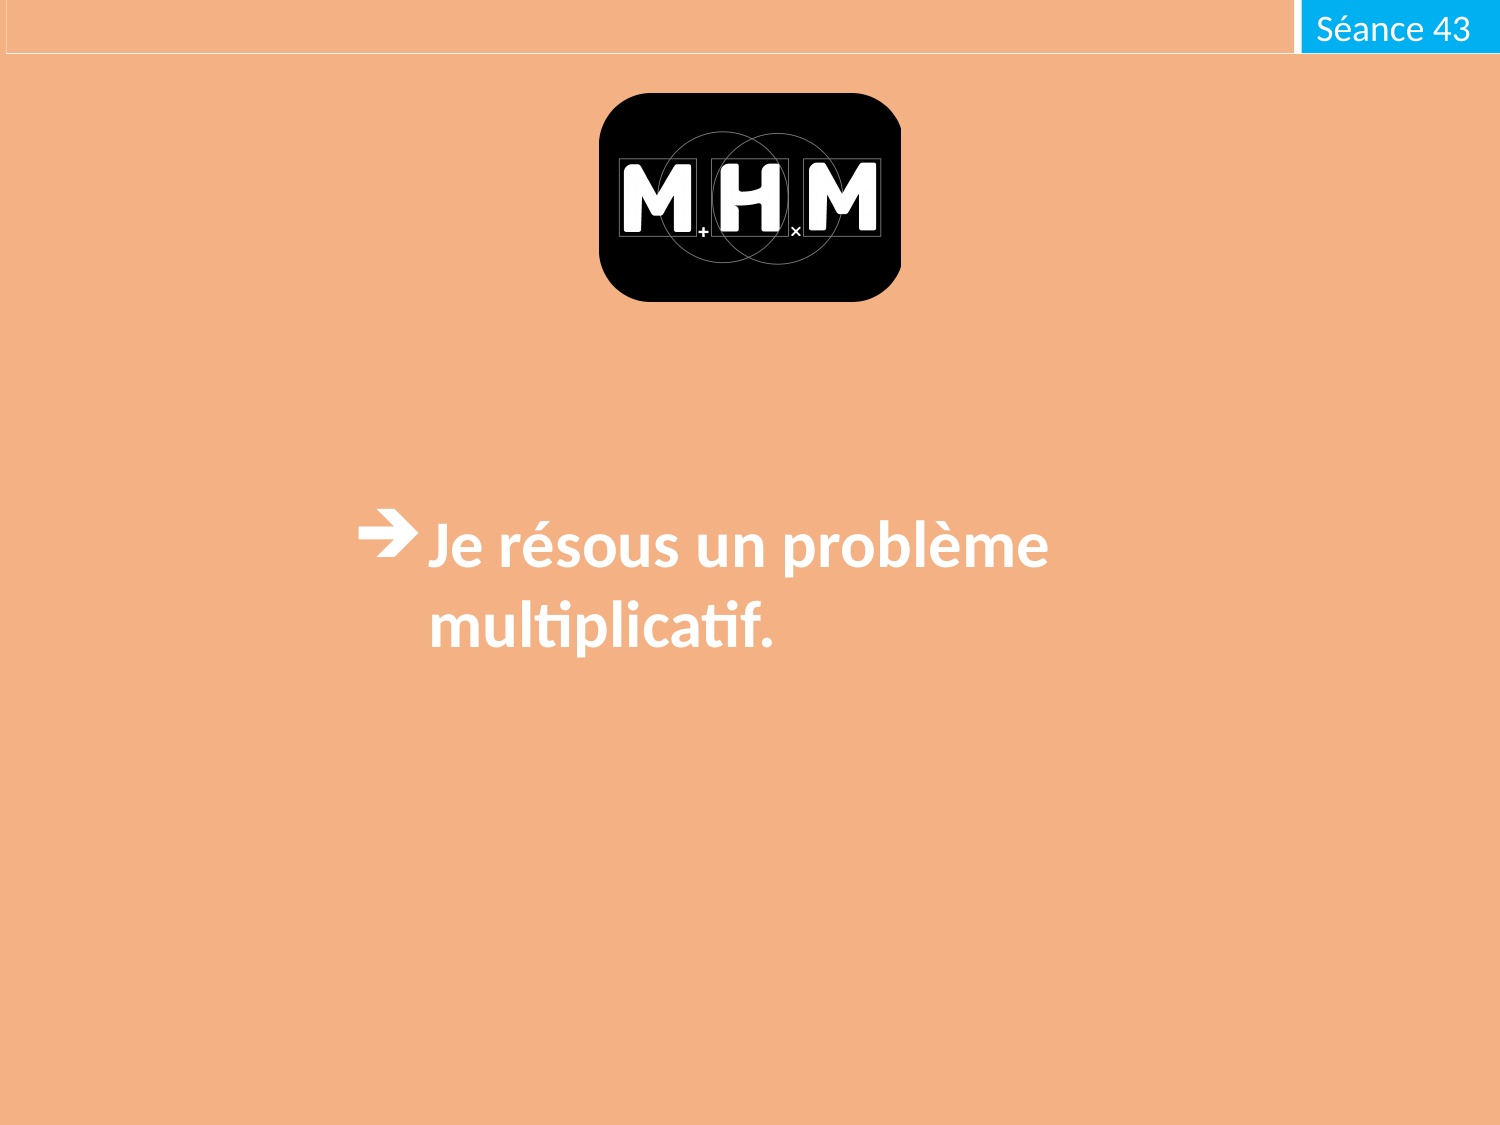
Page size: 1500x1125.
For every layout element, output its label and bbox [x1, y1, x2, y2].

text_box [0, 54, 1500, 1125]
